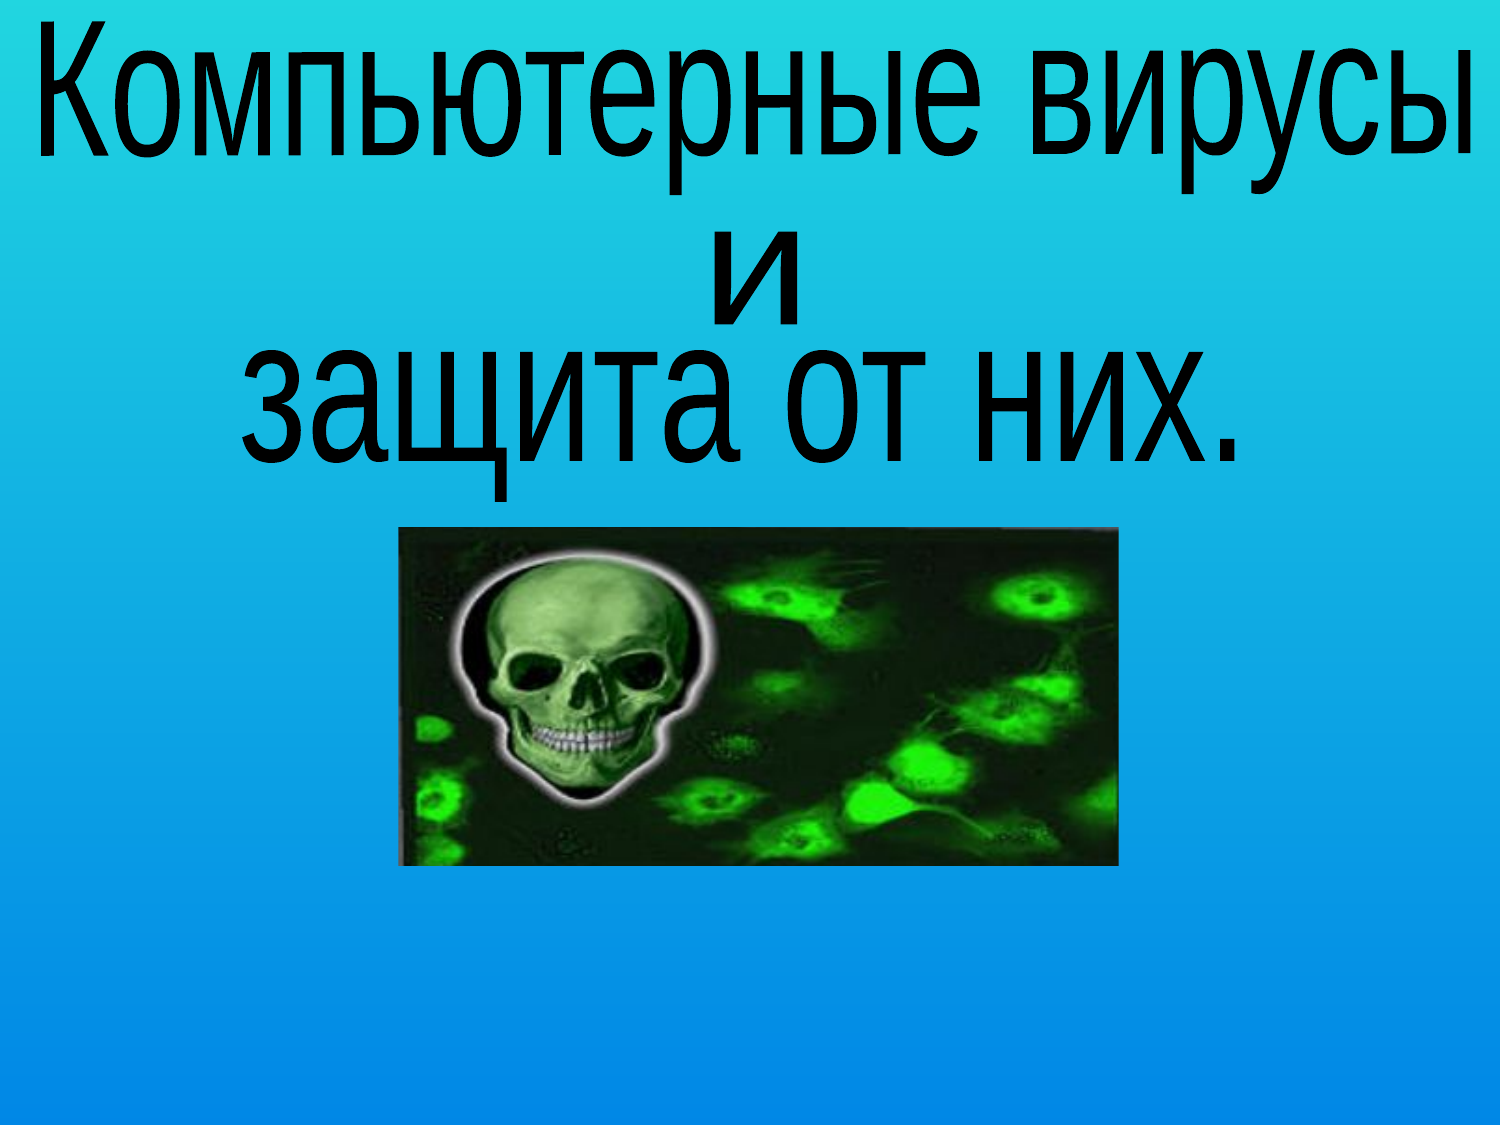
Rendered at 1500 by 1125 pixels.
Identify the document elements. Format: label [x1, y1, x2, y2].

picture [495, 492, 505, 501]
picture [399, 528, 1118, 865]
